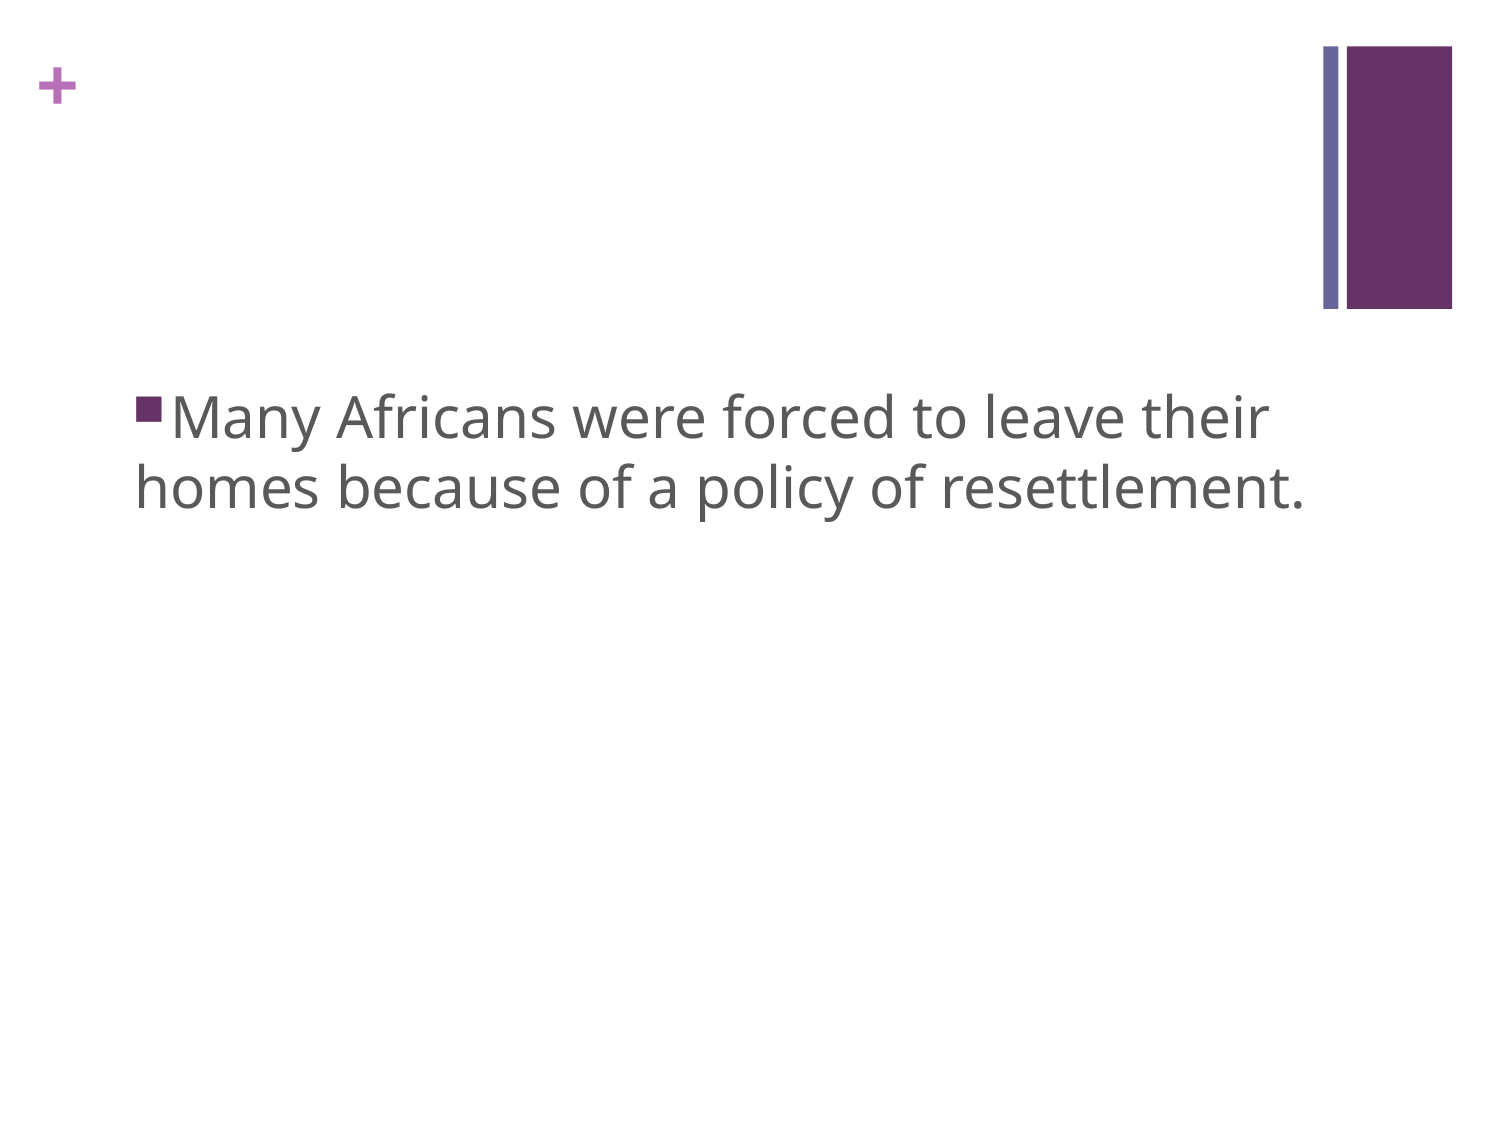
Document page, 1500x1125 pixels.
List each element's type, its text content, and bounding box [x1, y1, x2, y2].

list Many Africans were forced to leave their homes because of a policy of resettlement. [81, 79, 1322, 1005]
